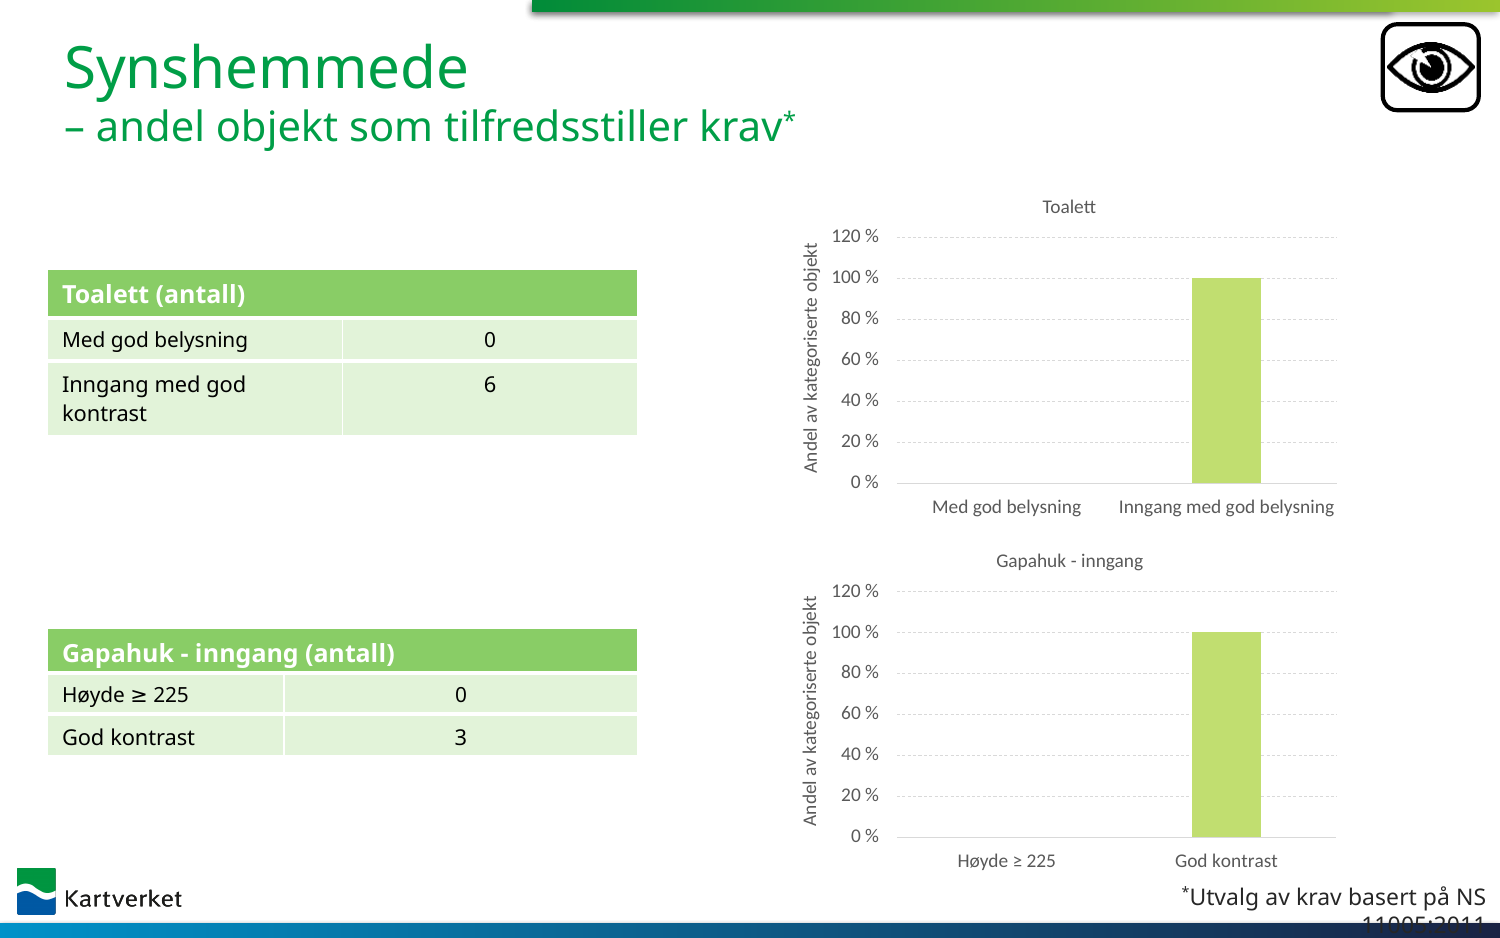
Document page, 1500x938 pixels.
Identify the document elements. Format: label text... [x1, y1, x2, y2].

text_box *Utvalg av krav basert på NS 11005:2011 [1068, 873, 1500, 938]
table_cell 3 [285, 716, 637, 755]
table_header Toalett (antall) [48, 270, 637, 316]
table_cell 0 [285, 675, 637, 712]
table_cell 0 [343, 320, 637, 359]
table_cell Inngang med god kontrast [48, 363, 342, 435]
text_box Synshemmede – andel objekt som tilfredsstiller krav* [49, 24, 1431, 158]
table_cell Høyde ≥ 225 [48, 675, 283, 712]
picture [791, 541, 1348, 880]
picture [791, 187, 1348, 526]
table_cell Med god belysning [48, 320, 342, 359]
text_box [1382, 24, 1480, 111]
table_cell 6 [343, 363, 637, 435]
table_header Gapahuk - inngang (antall) [48, 629, 637, 671]
table_cell God kontrast [48, 716, 283, 755]
